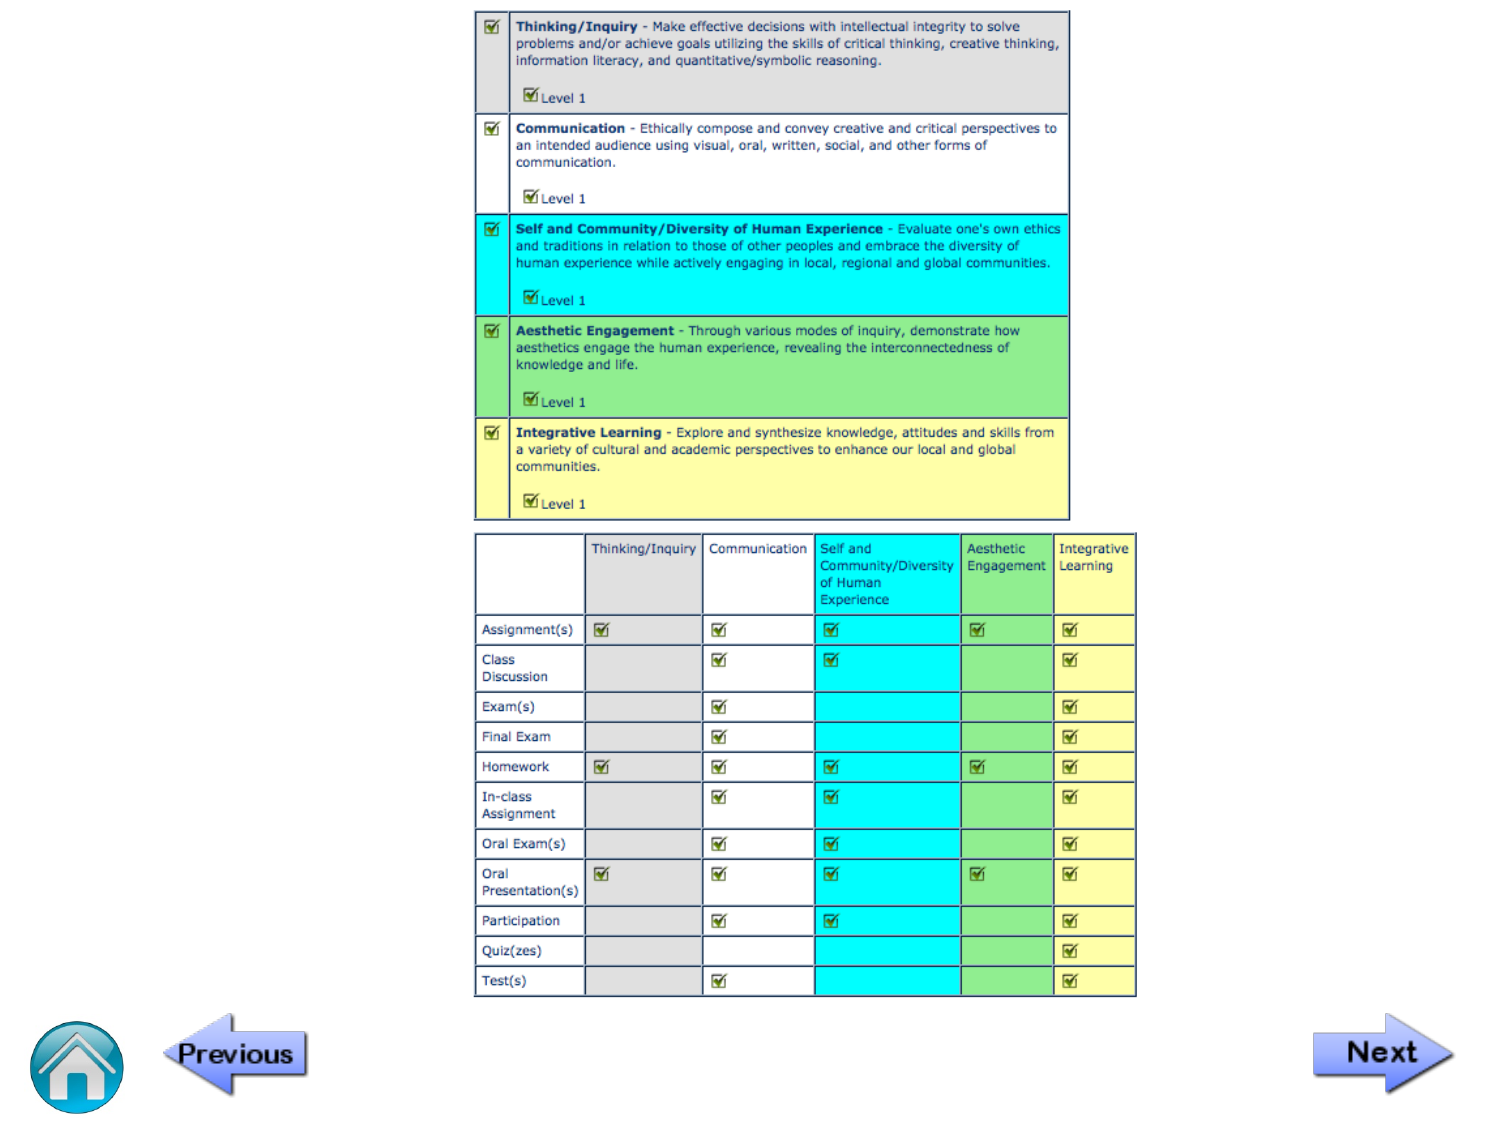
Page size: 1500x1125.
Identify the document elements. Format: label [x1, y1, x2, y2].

picture [1312, 1012, 1460, 1100]
picture [162, 1012, 313, 1102]
list [457, 0, 1151, 1006]
picture [24, 1014, 129, 1118]
